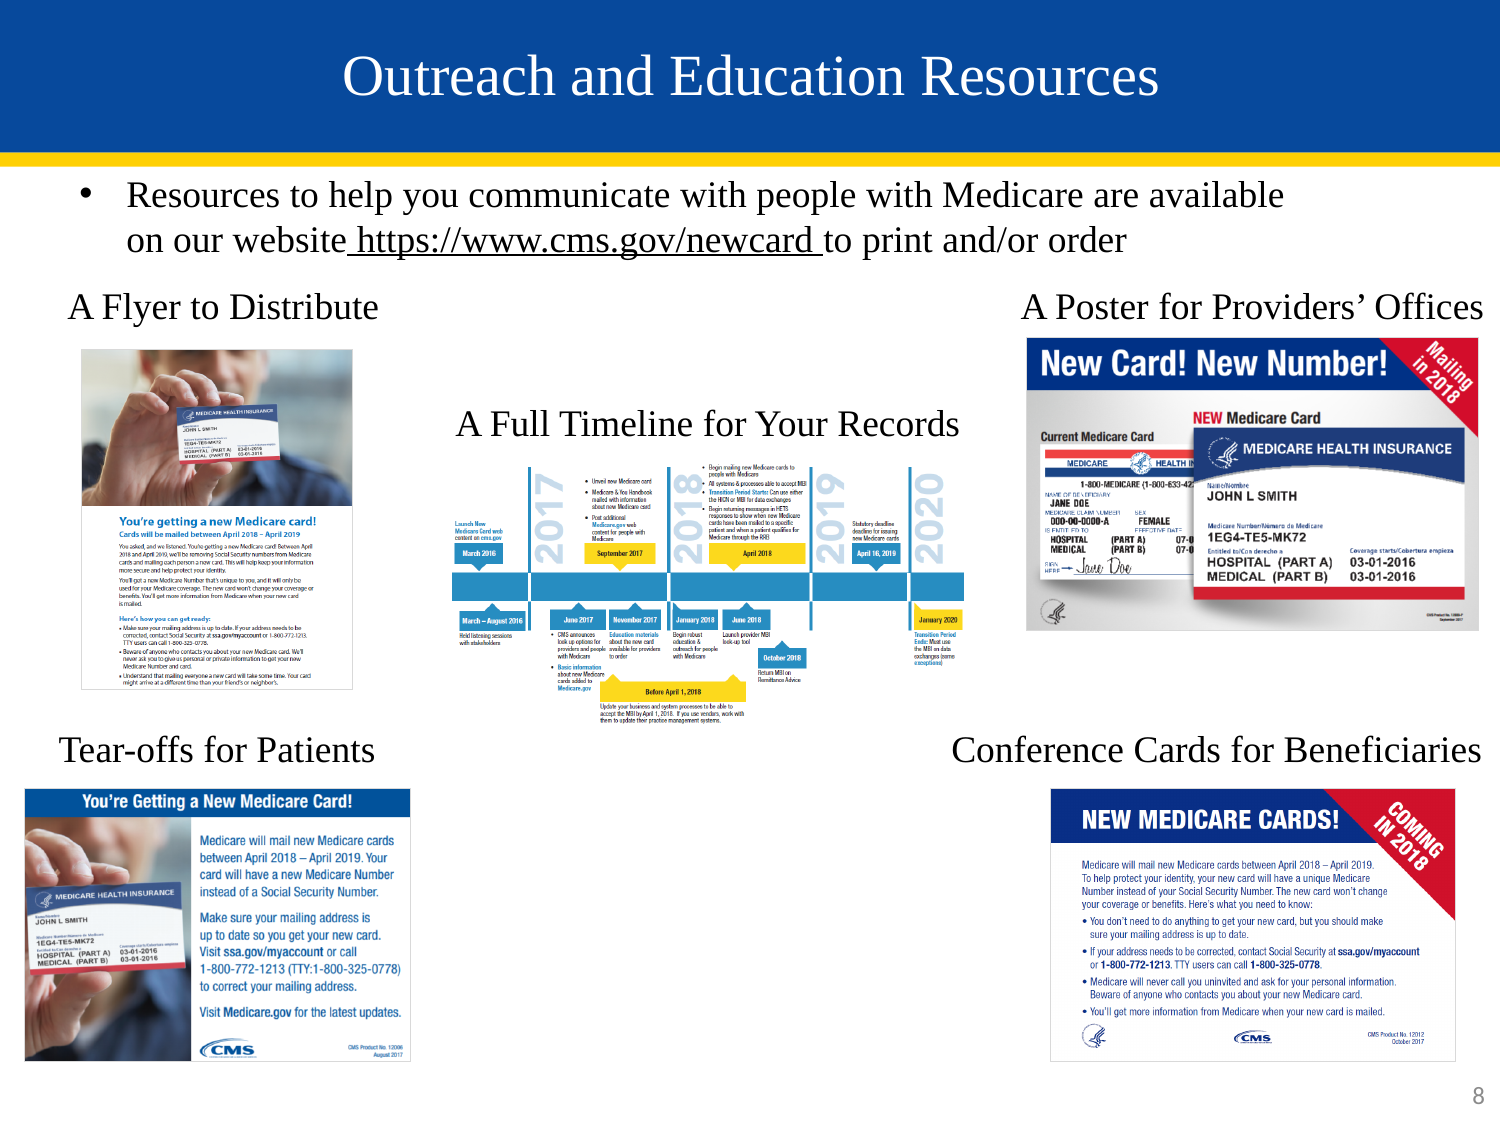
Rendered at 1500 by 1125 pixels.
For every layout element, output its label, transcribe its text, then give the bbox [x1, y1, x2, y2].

text_box Tear-offs for Patients [43, 718, 391, 778]
picture [1026, 337, 1479, 631]
title Outreach and Education Resources [4, 37, 1499, 113]
text_box Conference Cards for Beneficiaries [936, 718, 1498, 778]
text_box A Flyer to Distribute [0, 274, 453, 334]
text_box A Poster for Providers’ Offices [1005, 274, 1500, 335]
slide_number 8 [1149, 1064, 1500, 1125]
text_box A Full Timeline for Your Records [440, 391, 976, 452]
picture [24, 788, 411, 1063]
picture [452, 460, 965, 726]
picture [1049, 788, 1456, 1063]
text_box Resources to help you communicate with people with Medicare are available on our website https://www.cms.gov/newcard to print and/or order [64, 162, 1338, 268]
picture [81, 348, 354, 691]
